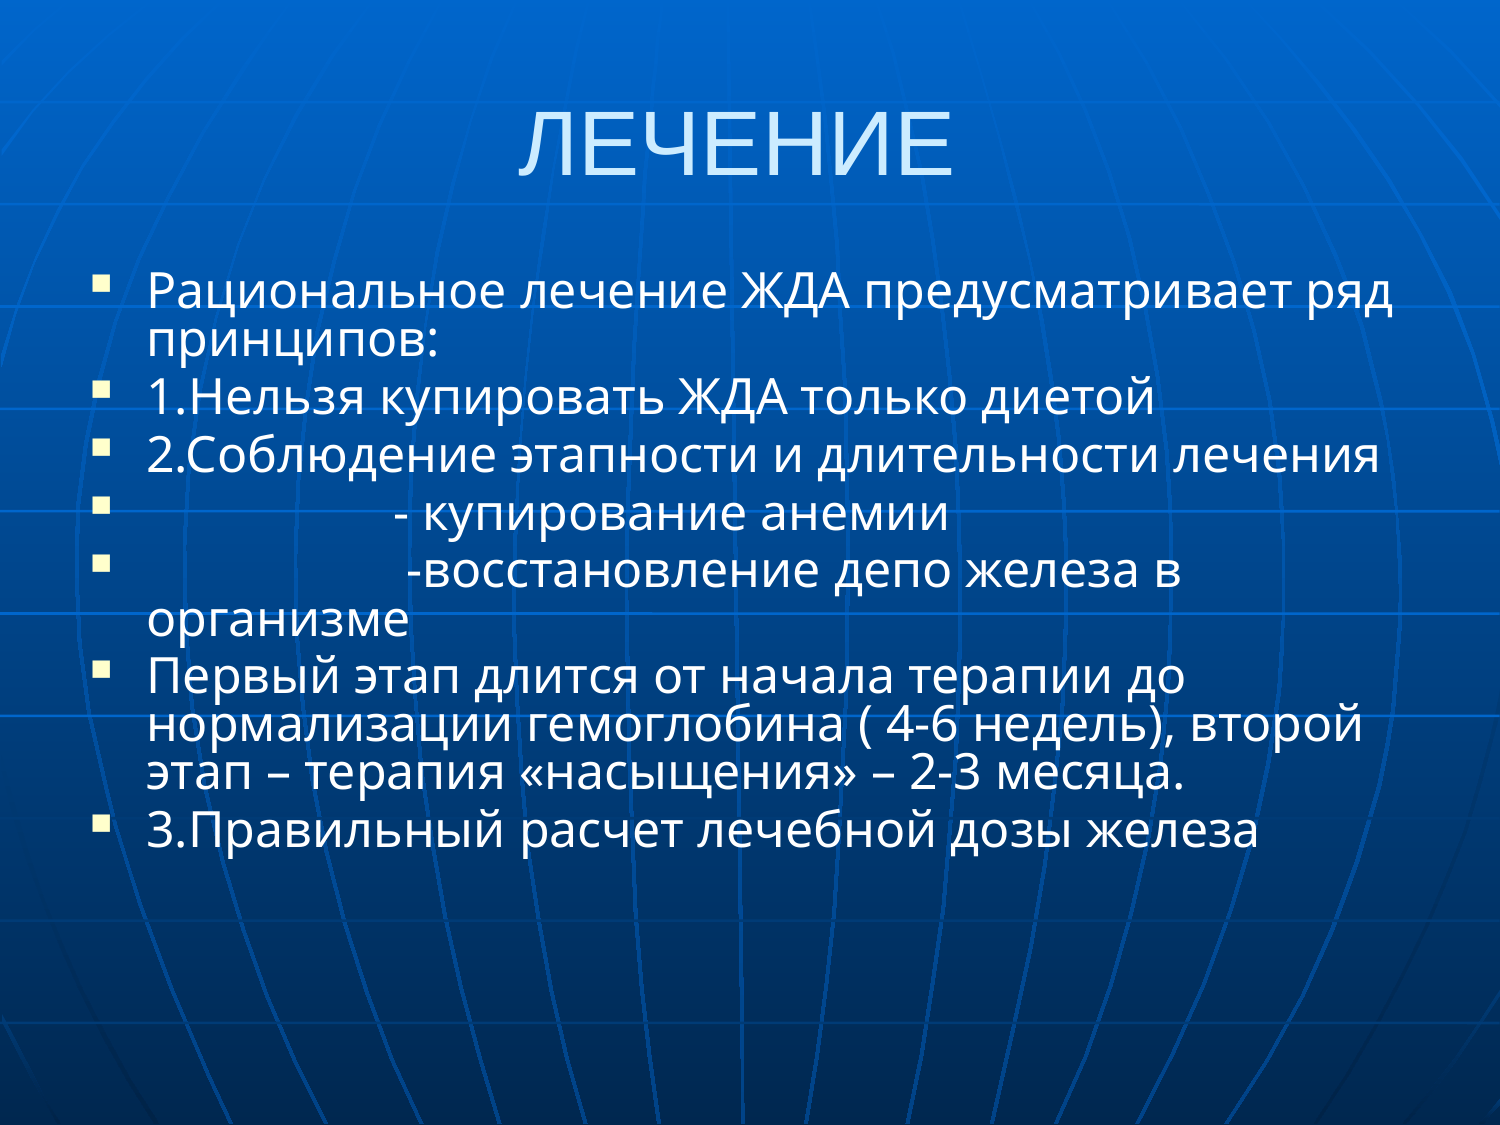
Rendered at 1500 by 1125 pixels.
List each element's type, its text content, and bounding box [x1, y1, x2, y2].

list Рациональное лечение ЖДА предусматривает ряд принципов: 1.Нельзя купировать ЖДА только диетой 2.Соблюдение этапности и длительности лечения - купирование анемии -восстановление депо железа в организме Первый этап длится от начала терапии до нормализации гемоглобина ( 4-6 недель), второй этап – терапия «насыщения» – 2-3 месяца. 3.Правильный расчет лечебной дозы железа [74, 262, 1426, 1006]
title ЛЕЧЕНИЕ [74, 45, 1426, 233]
